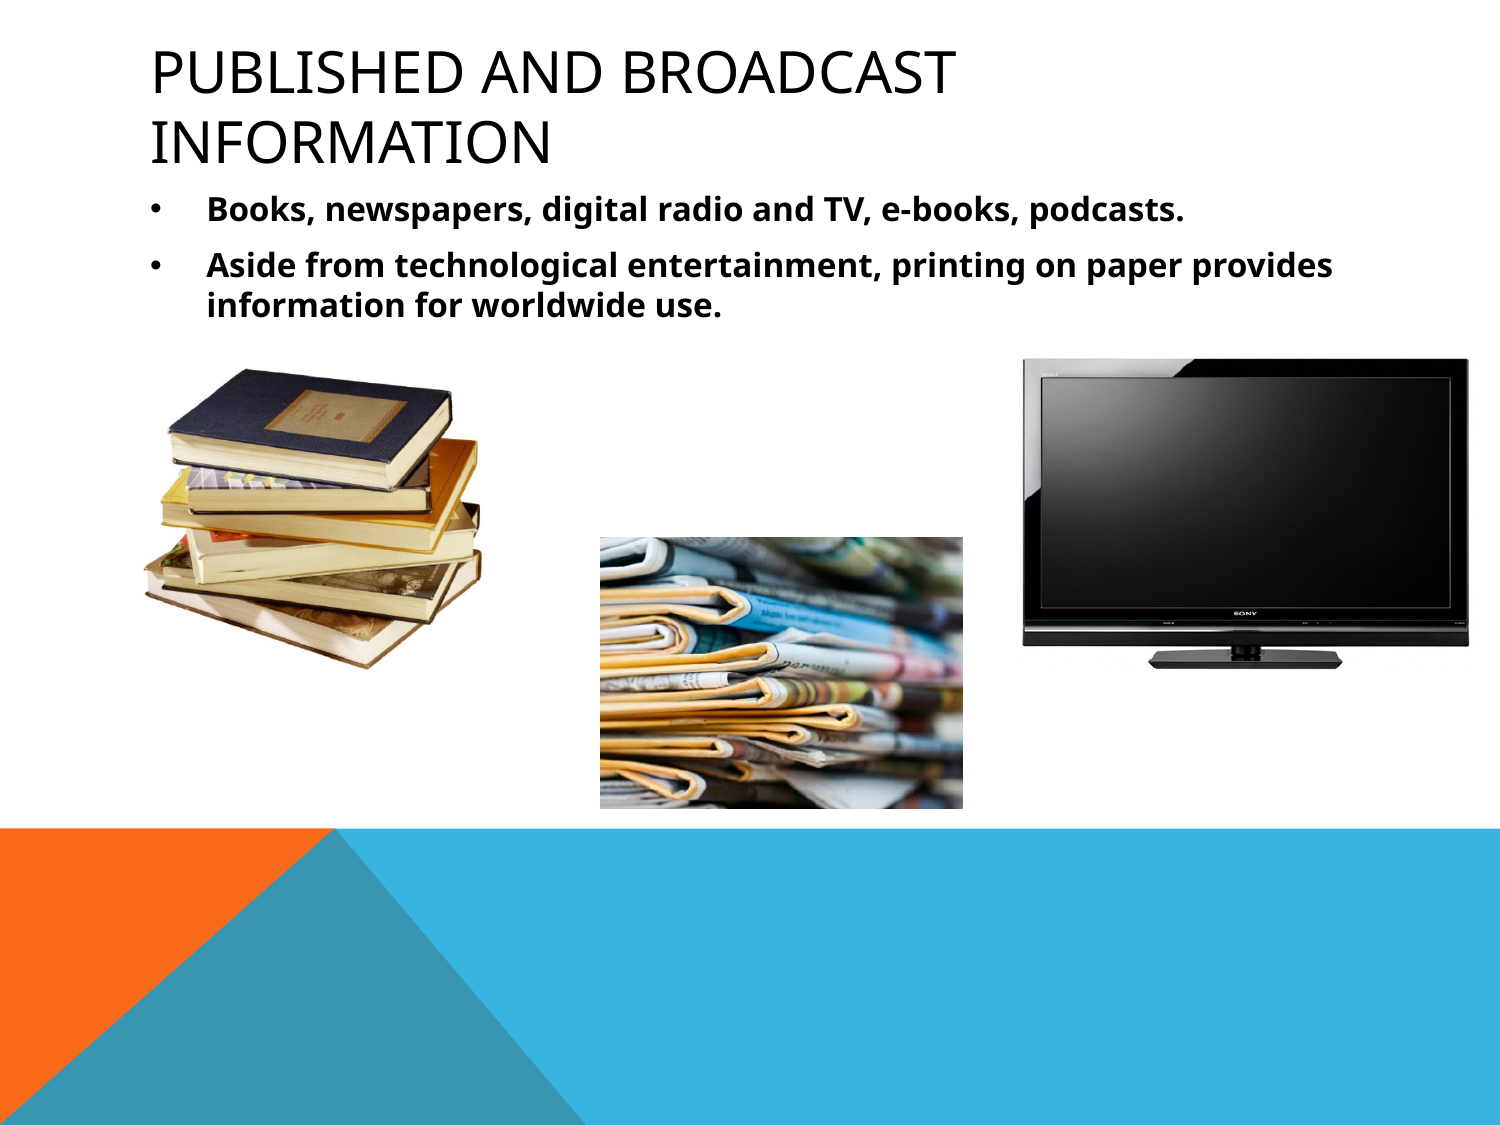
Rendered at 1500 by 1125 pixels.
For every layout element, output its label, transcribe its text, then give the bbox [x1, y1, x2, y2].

list Books, newspapers, digital radio and TV, e-books, podcasts. Aside from technological entertainment, printing on paper provides information for worldwide use. [135, 180, 1369, 768]
picture [1012, 349, 1479, 674]
title Published and Broadcast information [135, 60, 1369, 150]
picture [137, 362, 488, 672]
picture [599, 536, 963, 810]
